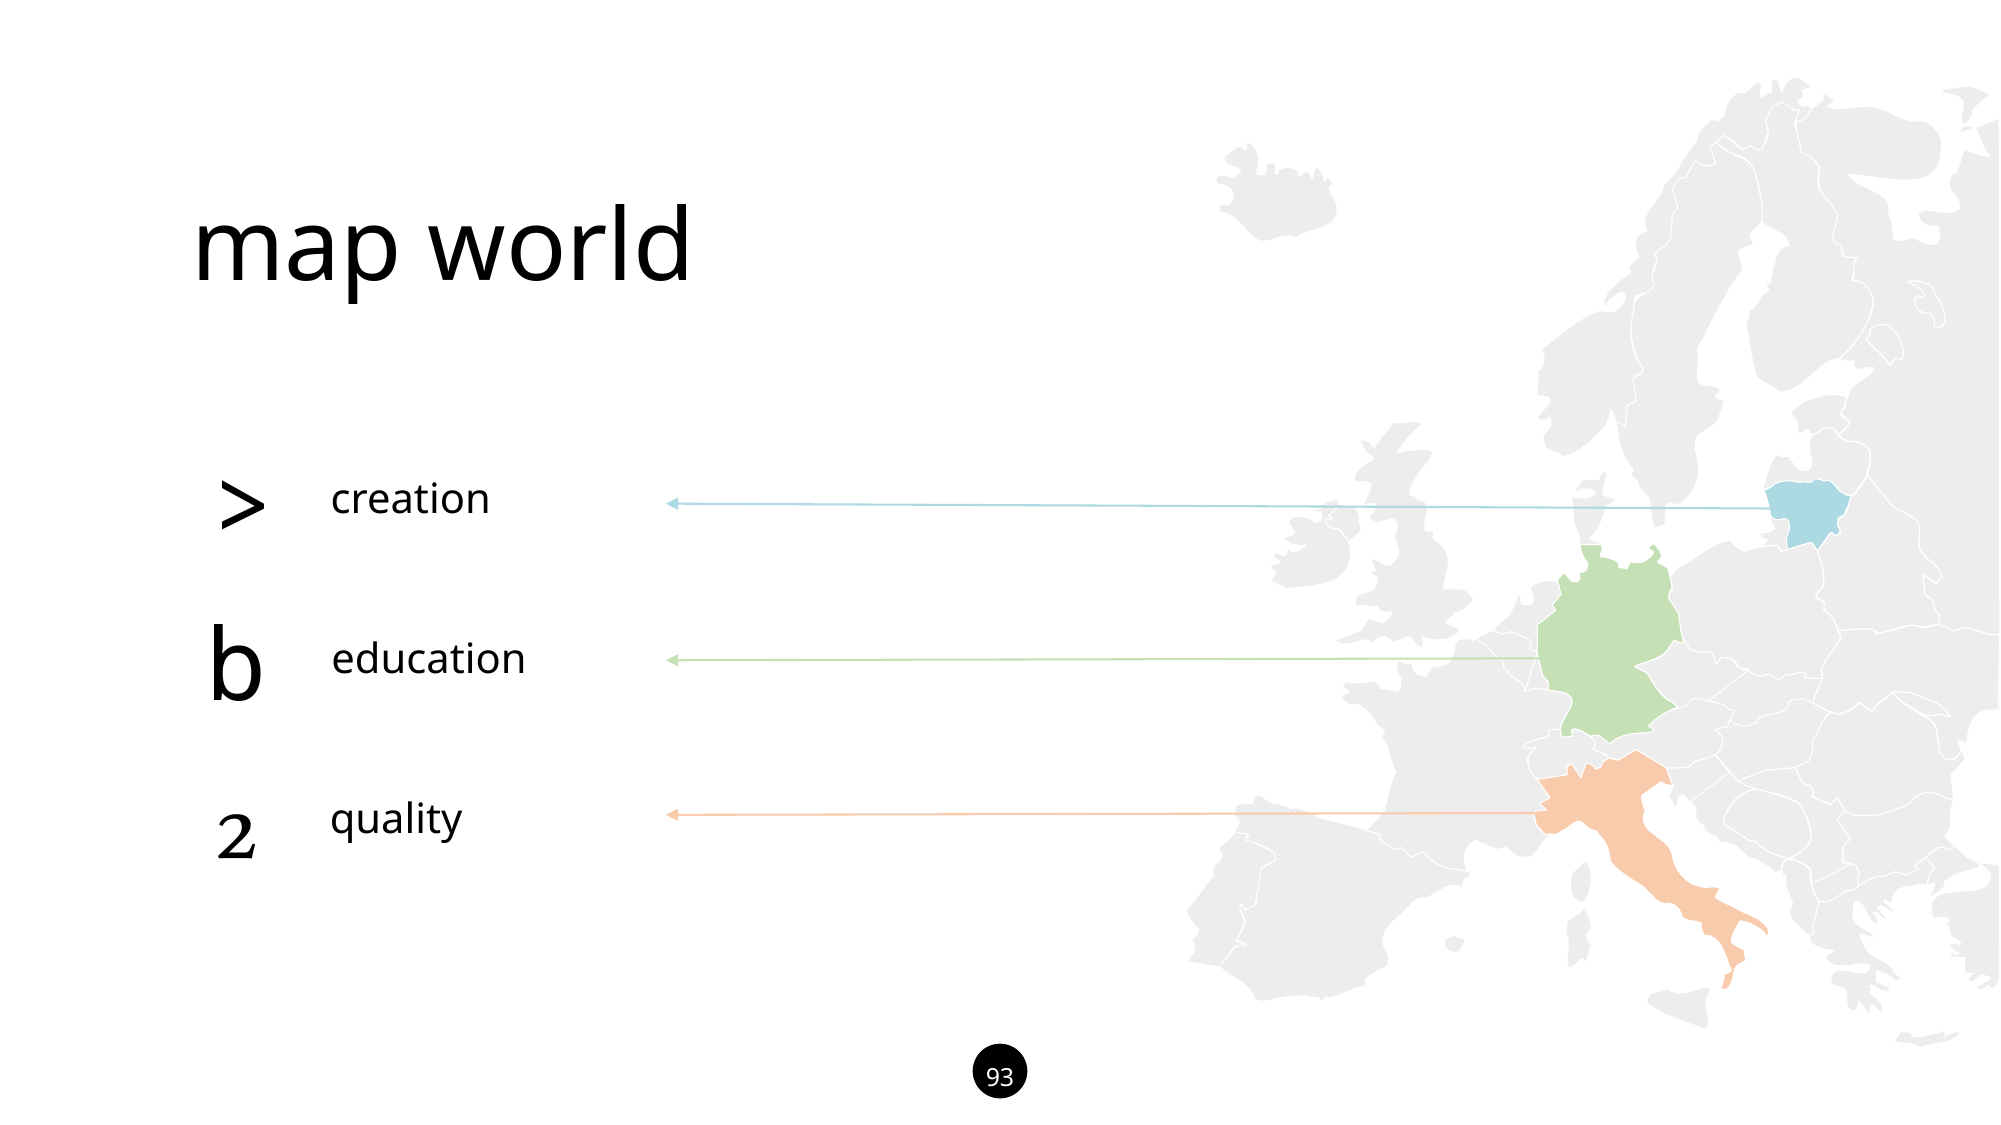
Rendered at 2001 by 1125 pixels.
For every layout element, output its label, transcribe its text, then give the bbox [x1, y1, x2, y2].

text_box 93 [962, 1039, 1038, 1099]
text_box education [316, 624, 559, 689]
text_box quality [315, 784, 557, 849]
text_box  [176, 751, 298, 886]
text_box creation [315, 464, 536, 530]
text_box b [176, 592, 298, 728]
text_box map world [176, 172, 769, 308]
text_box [1186, 77, 2000, 1048]
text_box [665, 503, 1803, 509]
text_box > [183, 433, 305, 569]
